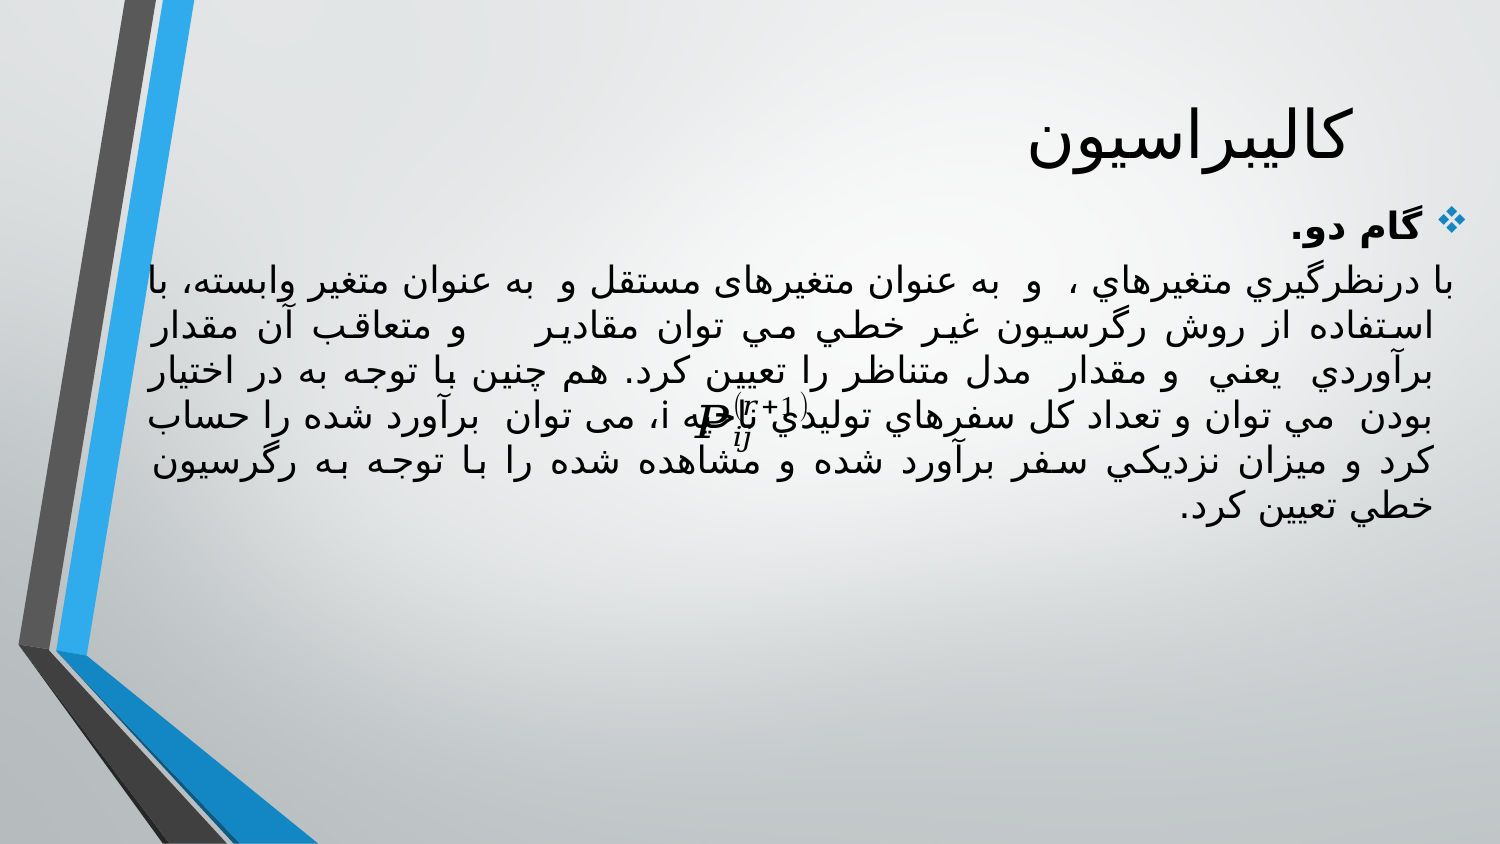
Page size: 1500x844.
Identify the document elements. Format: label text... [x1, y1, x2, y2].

title کالیبراسیون [786, 0, 1370, 187]
